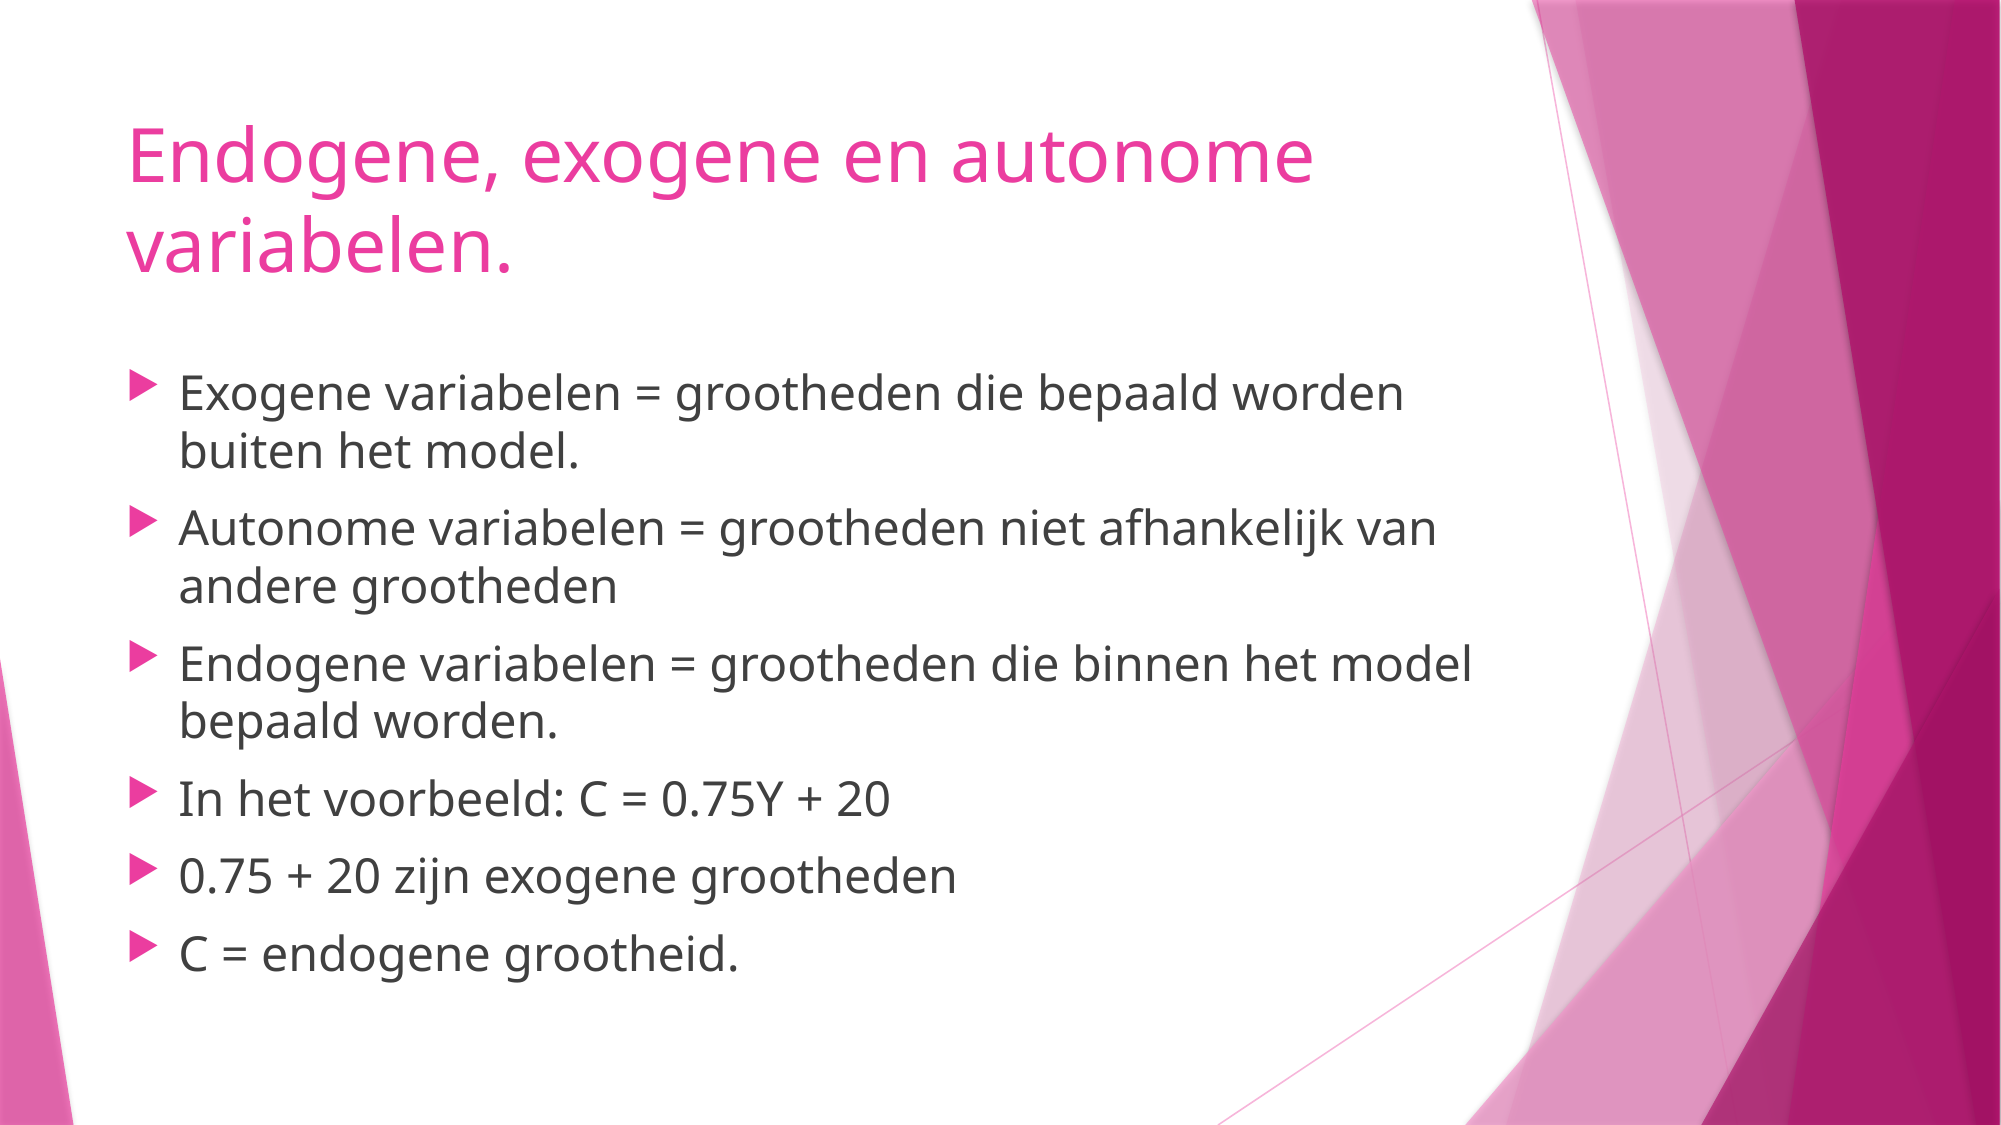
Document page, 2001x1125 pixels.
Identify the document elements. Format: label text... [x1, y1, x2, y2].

title Endogene, exogene en autonome variabelen. [111, 99, 1522, 317]
list Exogene variabelen = grootheden die bepaald worden buiten het model. Autonome variabelen = grootheden niet afhankelijk van andere grootheden Endogene variabelen = grootheden die binnen het model bepaald worden. In het voorbeeld: C = 0.75Y + 20 0.75 + 20 zijn exogene grootheden C = endogene grootheid. [111, 354, 1522, 992]
